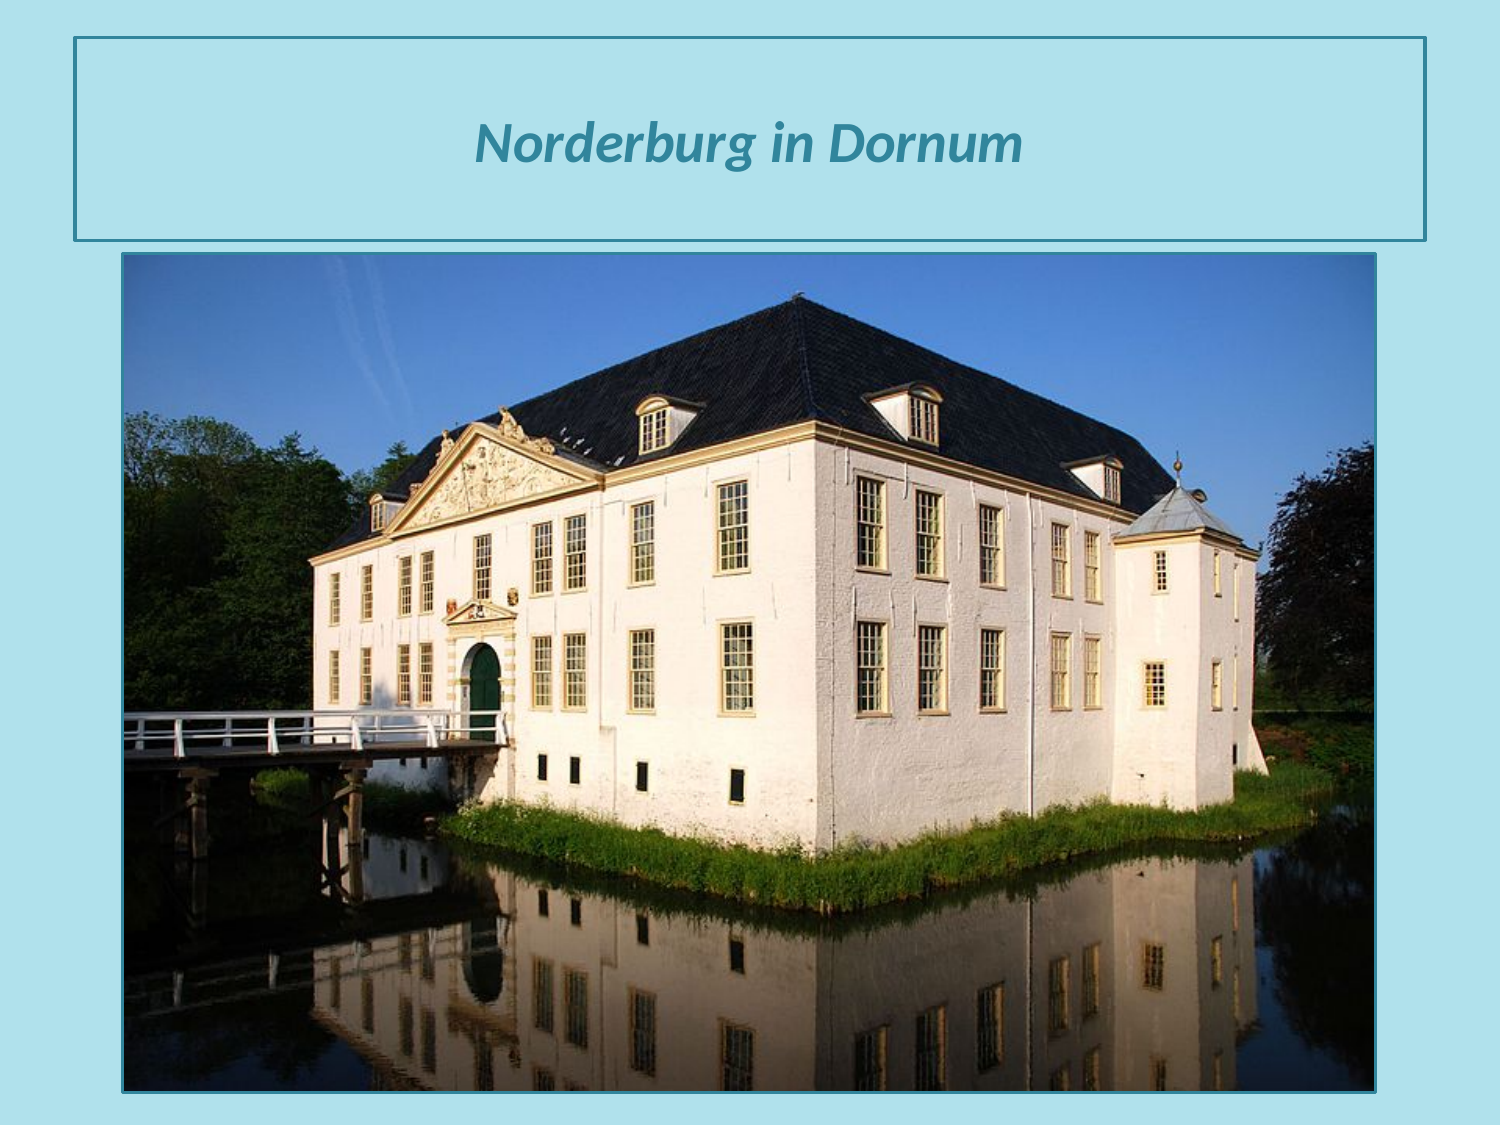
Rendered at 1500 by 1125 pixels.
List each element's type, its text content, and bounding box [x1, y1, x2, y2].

picture [123, 255, 1375, 1092]
title Norderburg in Dornum [75, 37, 1425, 241]
